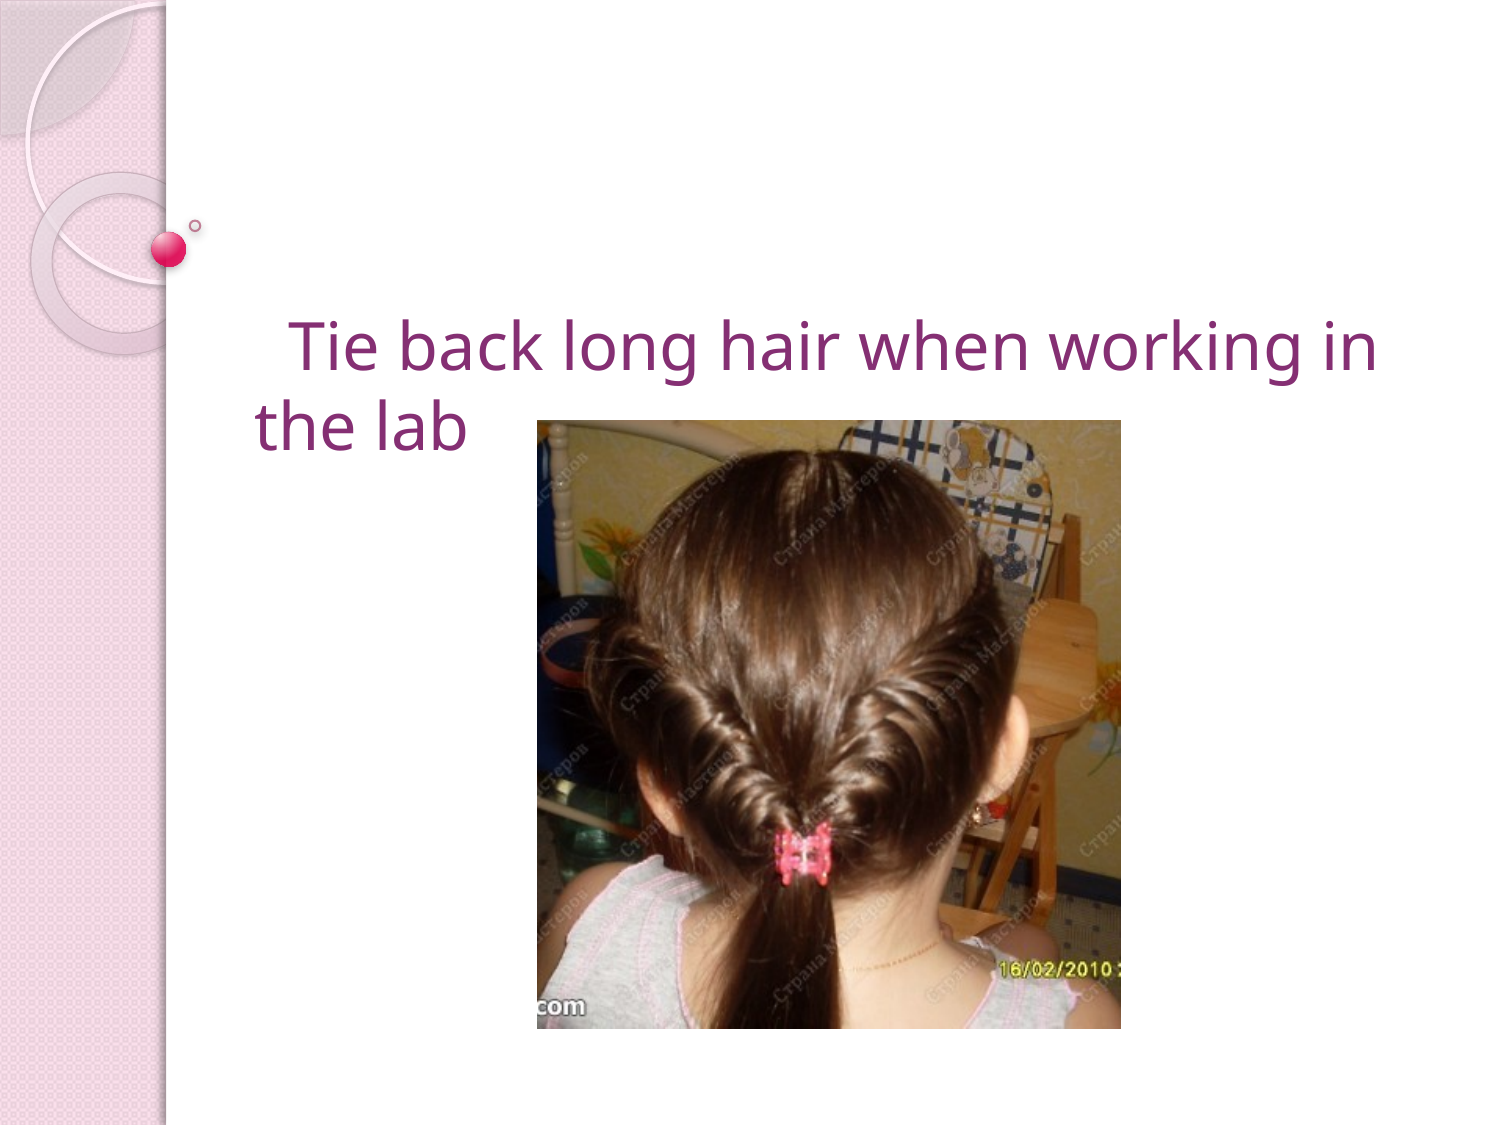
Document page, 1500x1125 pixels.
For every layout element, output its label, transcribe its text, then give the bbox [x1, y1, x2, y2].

subtitle Tie back long hair when working in the lab [234, 303, 1450, 591]
picture [537, 420, 1121, 1029]
